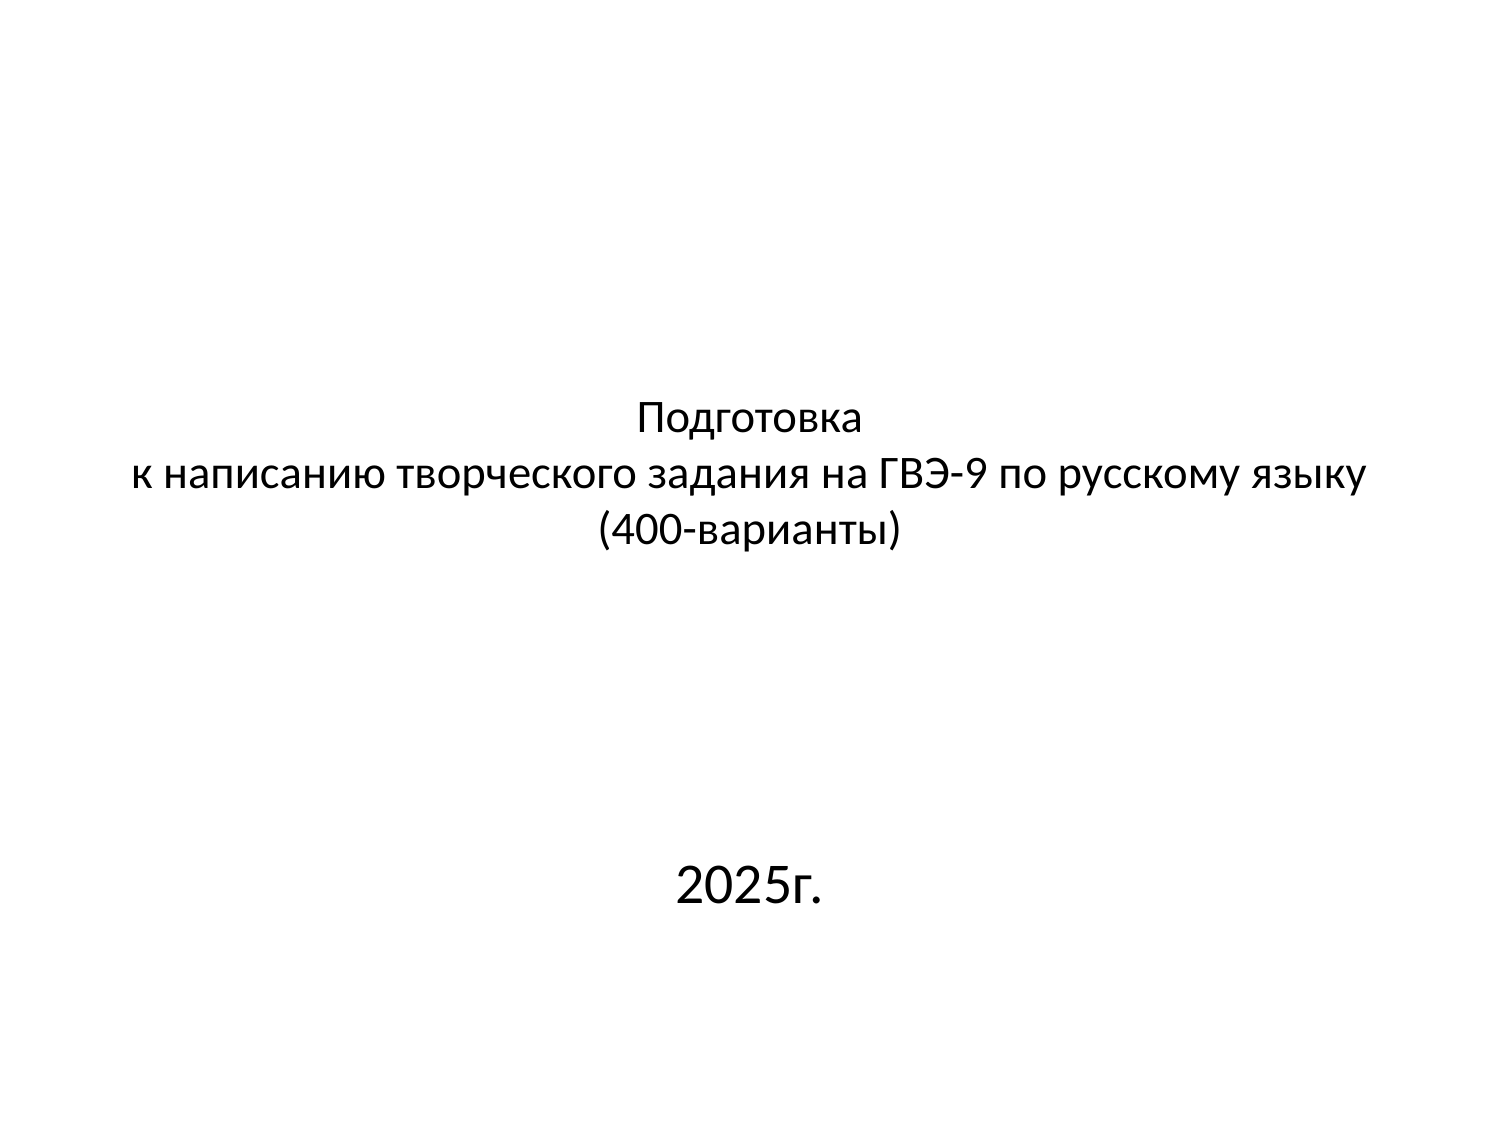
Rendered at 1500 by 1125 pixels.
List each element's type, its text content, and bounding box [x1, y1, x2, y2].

subtitle 2025г. [225, 637, 1275, 925]
title Подготовка к написанию творческого задания на ГВЭ-9 по русскому языку (400-варианты) [112, 349, 1388, 591]
